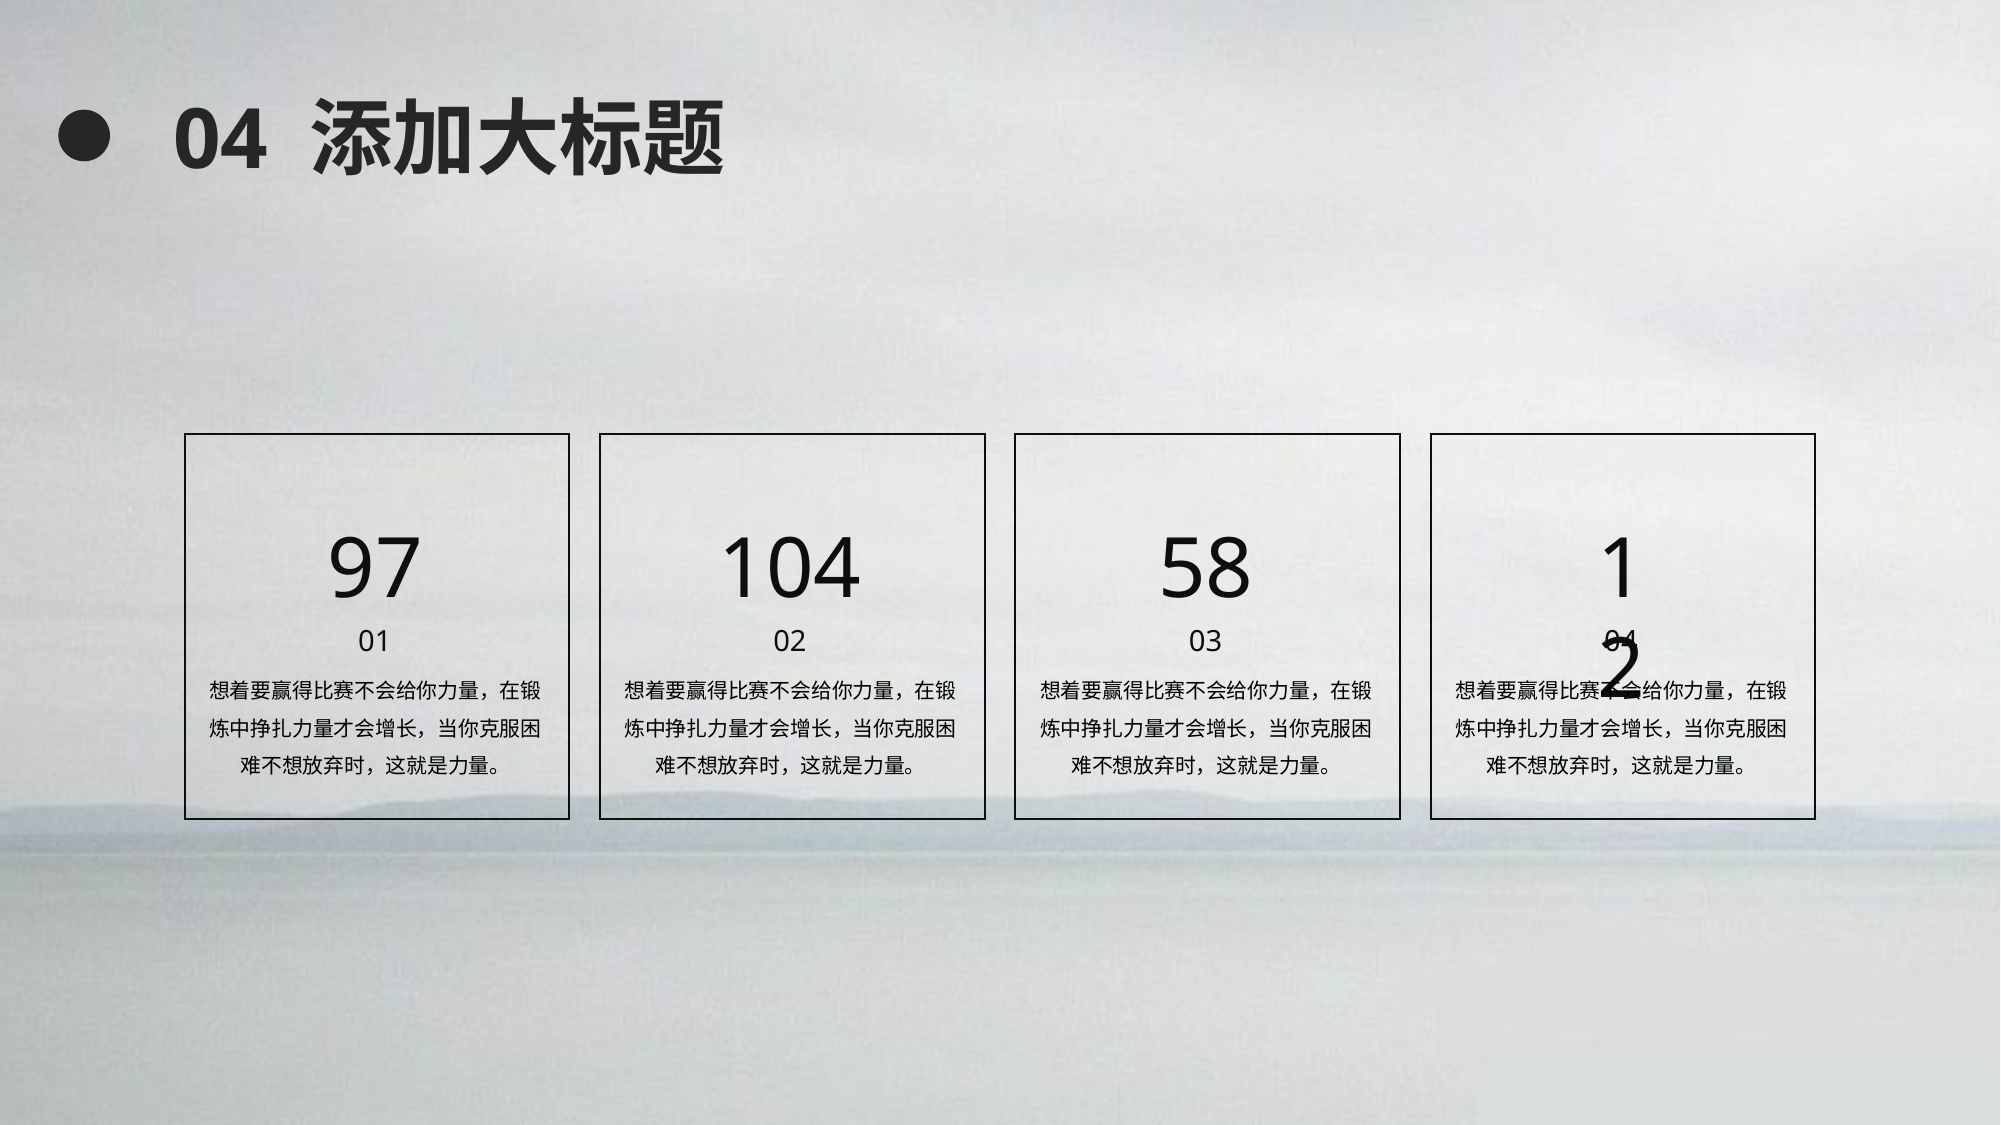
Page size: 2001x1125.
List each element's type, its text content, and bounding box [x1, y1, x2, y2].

text_box [57, 108, 111, 163]
text_box 58 [1141, 510, 1271, 619]
text_box 01 [305, 618, 445, 662]
text_box [1015, 434, 1400, 819]
text_box 想着要赢得比赛不会给你力量，在锻炼中挣扎力量才会增长，当你克服困难不想放弃时，这就是力量。 [200, 661, 551, 740]
picture [0, 0, 2001, 1125]
text_box 04 [1537, 618, 1705, 662]
text_box [1430, 434, 1816, 819]
text_box [184, 434, 570, 819]
text_box 12 [1565, 510, 1676, 618]
text_box [600, 434, 985, 819]
text_box 想着要赢得比赛不会给你力量，在锻炼中挣扎力量才会增长，当你克服困难不想放弃时，这就是力量。 [1030, 661, 1382, 740]
text_box 03 [1158, 618, 1254, 662]
text_box 104 [702, 510, 878, 619]
text_box 97 [311, 510, 439, 618]
text_box 想着要赢得比赛不会给你力量，在锻炼中挣扎力量才会增长，当你克服困难不想放弃时，这就是力量。 [615, 661, 966, 740]
text_box 04 添加大标题 [158, 77, 1249, 193]
text_box 02 [705, 618, 875, 662]
text_box 想着要赢得比赛不会给你力量，在锻炼中挣扎力量才会增长，当你克服困难不想放弃时，这就是力量。 [1446, 661, 1797, 740]
